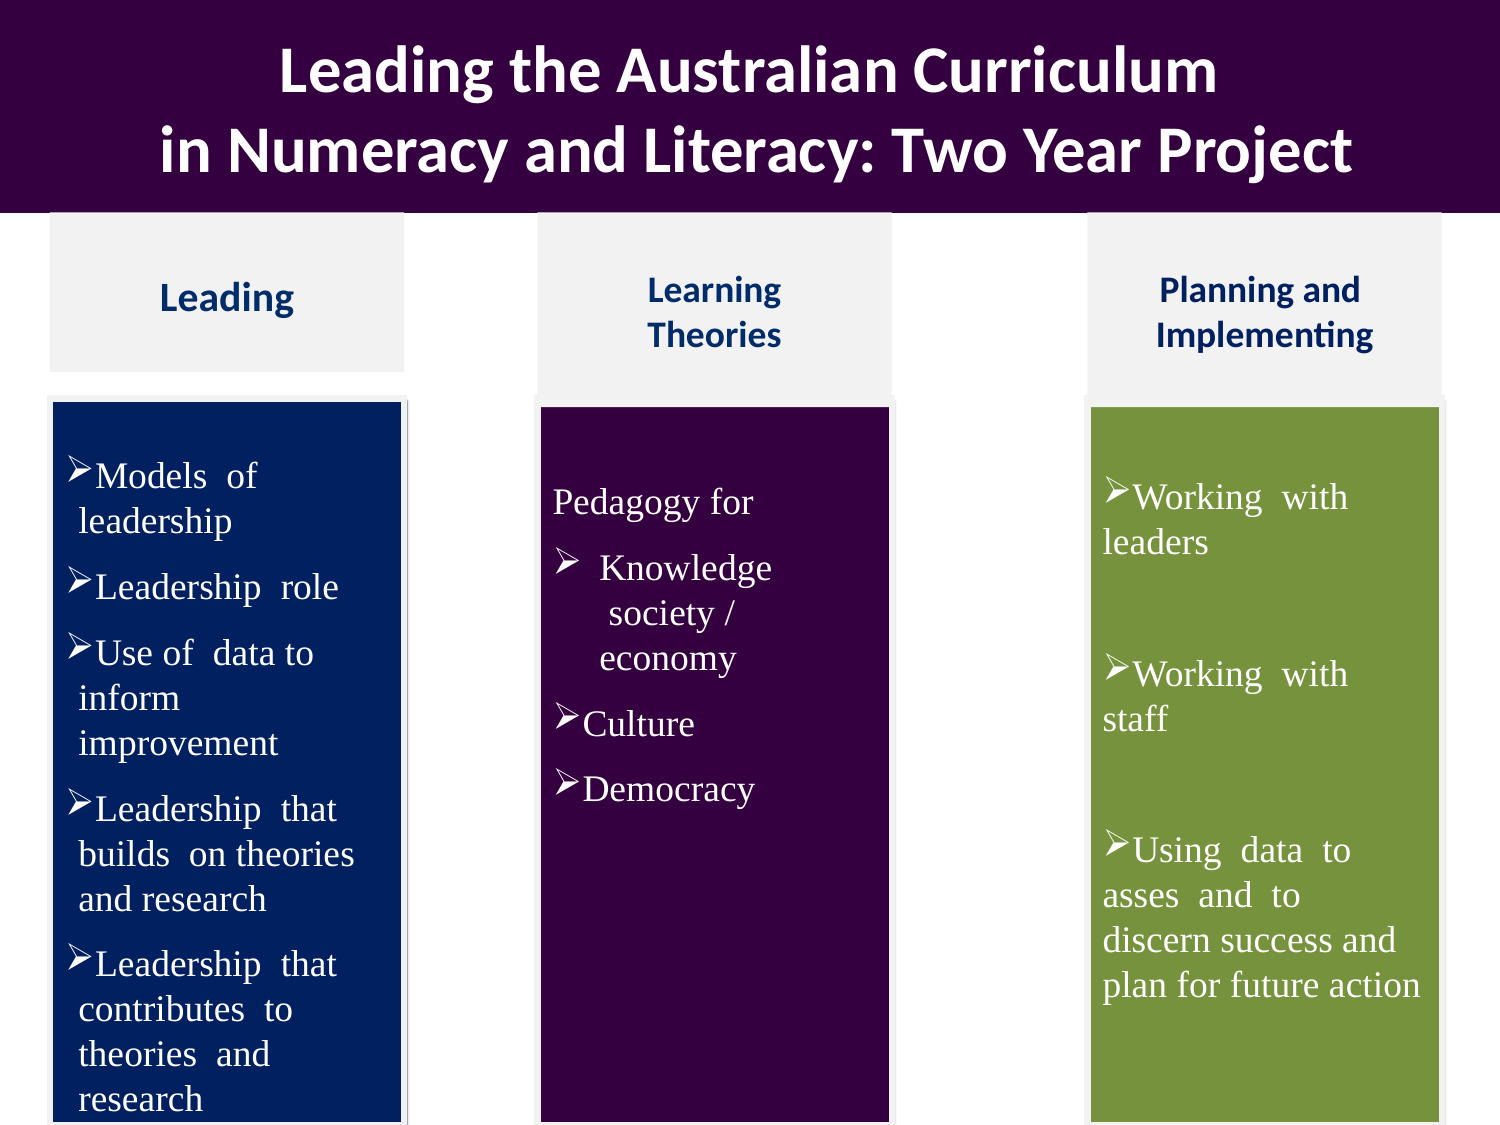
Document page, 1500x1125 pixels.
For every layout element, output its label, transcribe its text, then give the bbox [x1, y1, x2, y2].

text_box Leading [49, 212, 405, 373]
title Leading the Australian Curriculum in Numeracy and Literacy: Two Year Project [0, 0, 1500, 213]
text_box Working with leaders Working with staff Using data to asses and to discern success and plan for future action [1087, 408, 1442, 1125]
text_box Learning Theories [537, 212, 892, 408]
text_box Pedagogy for Knowledge society / economy Culture Democracy [537, 408, 892, 1125]
text_box Planning and Implementing [1087, 212, 1442, 408]
text_box Models of leadership Leadership role Use of data to inform improvement Leadership that builds on theories and research Leadership that contributes to theories and research [49, 398, 405, 1125]
